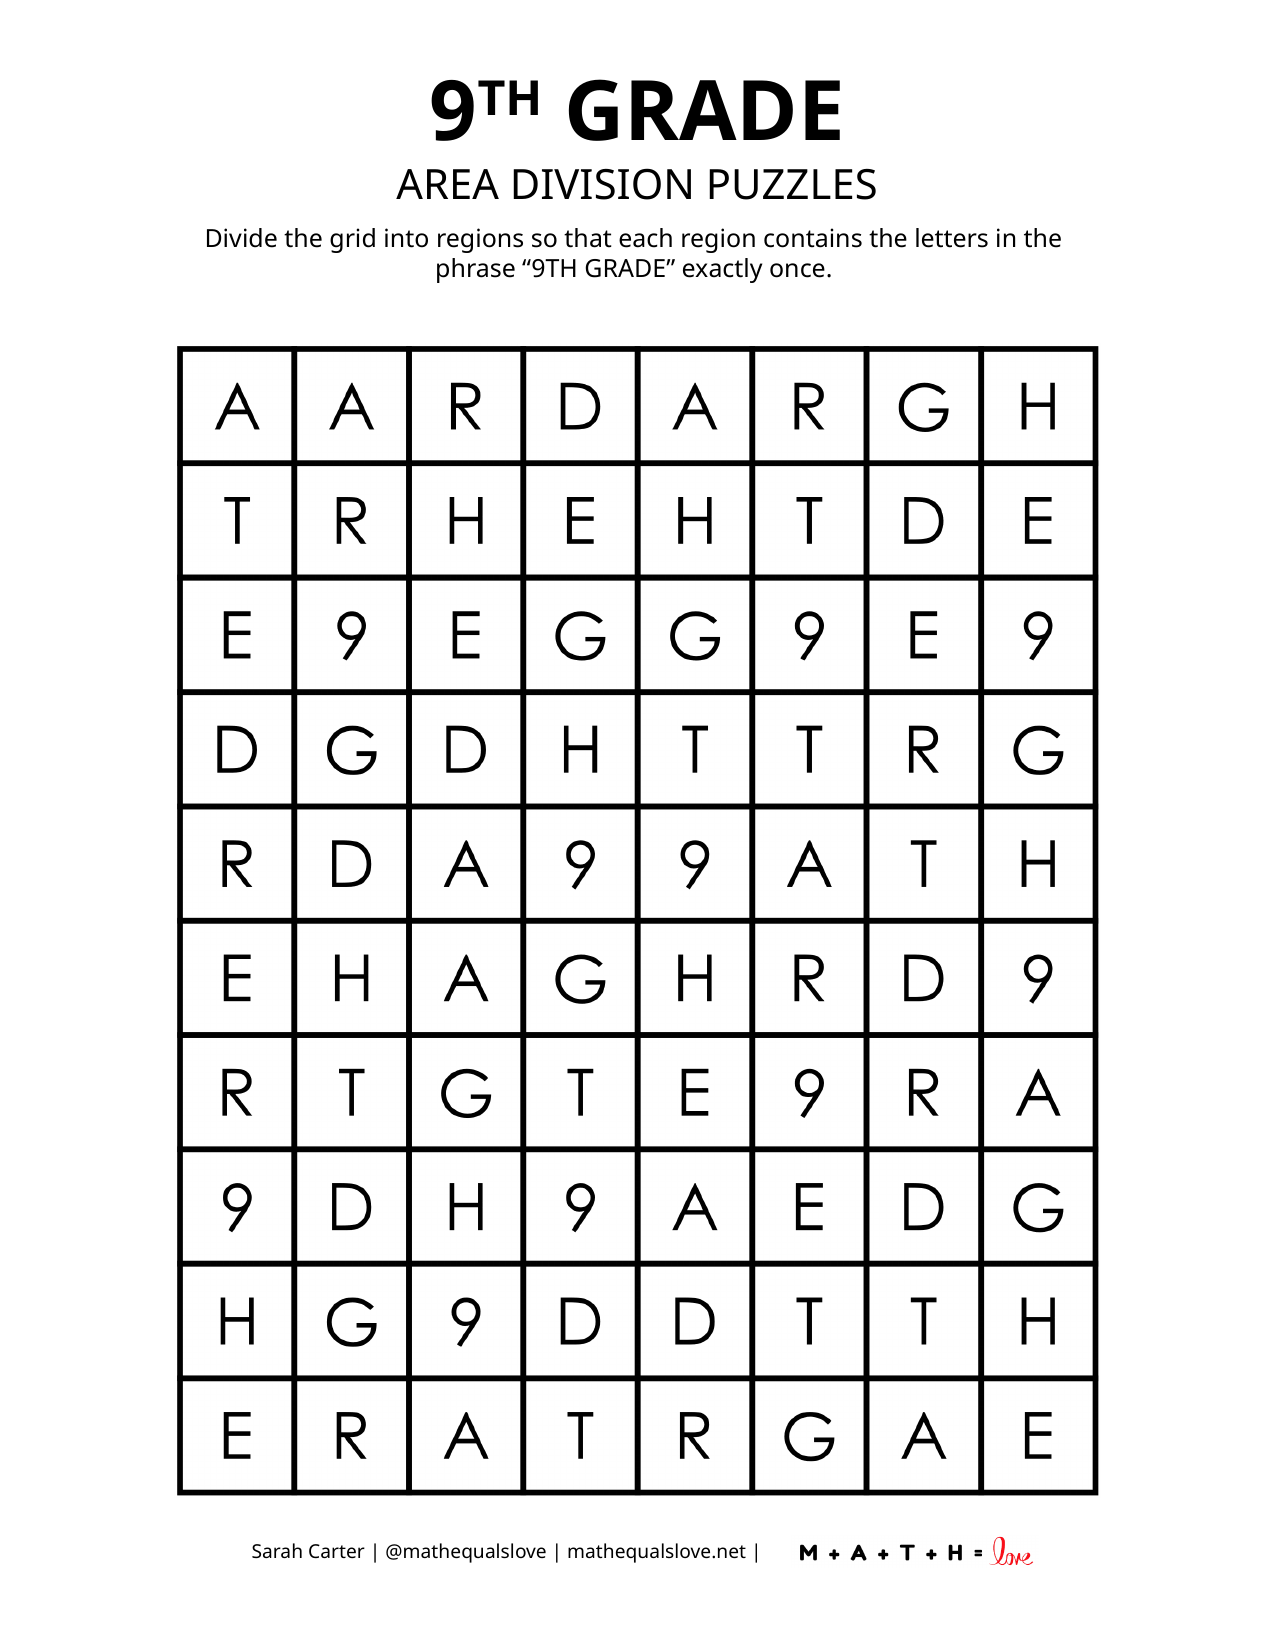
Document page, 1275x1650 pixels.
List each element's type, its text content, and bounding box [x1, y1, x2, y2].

picture [790, 1534, 1039, 1569]
picture [174, 342, 1101, 1498]
text_box Sarah Carter | @mathequalslove | mathequalslove.net | [236, 1532, 1071, 1570]
text_box 9TH GRADE AREA DIVISION PUZZLES [77, 50, 1198, 214]
text_box Divide the grid into regions so that each region contains the letters in the phrase “9TH GRADE” exactly once. [0, 214, 1275, 290]
